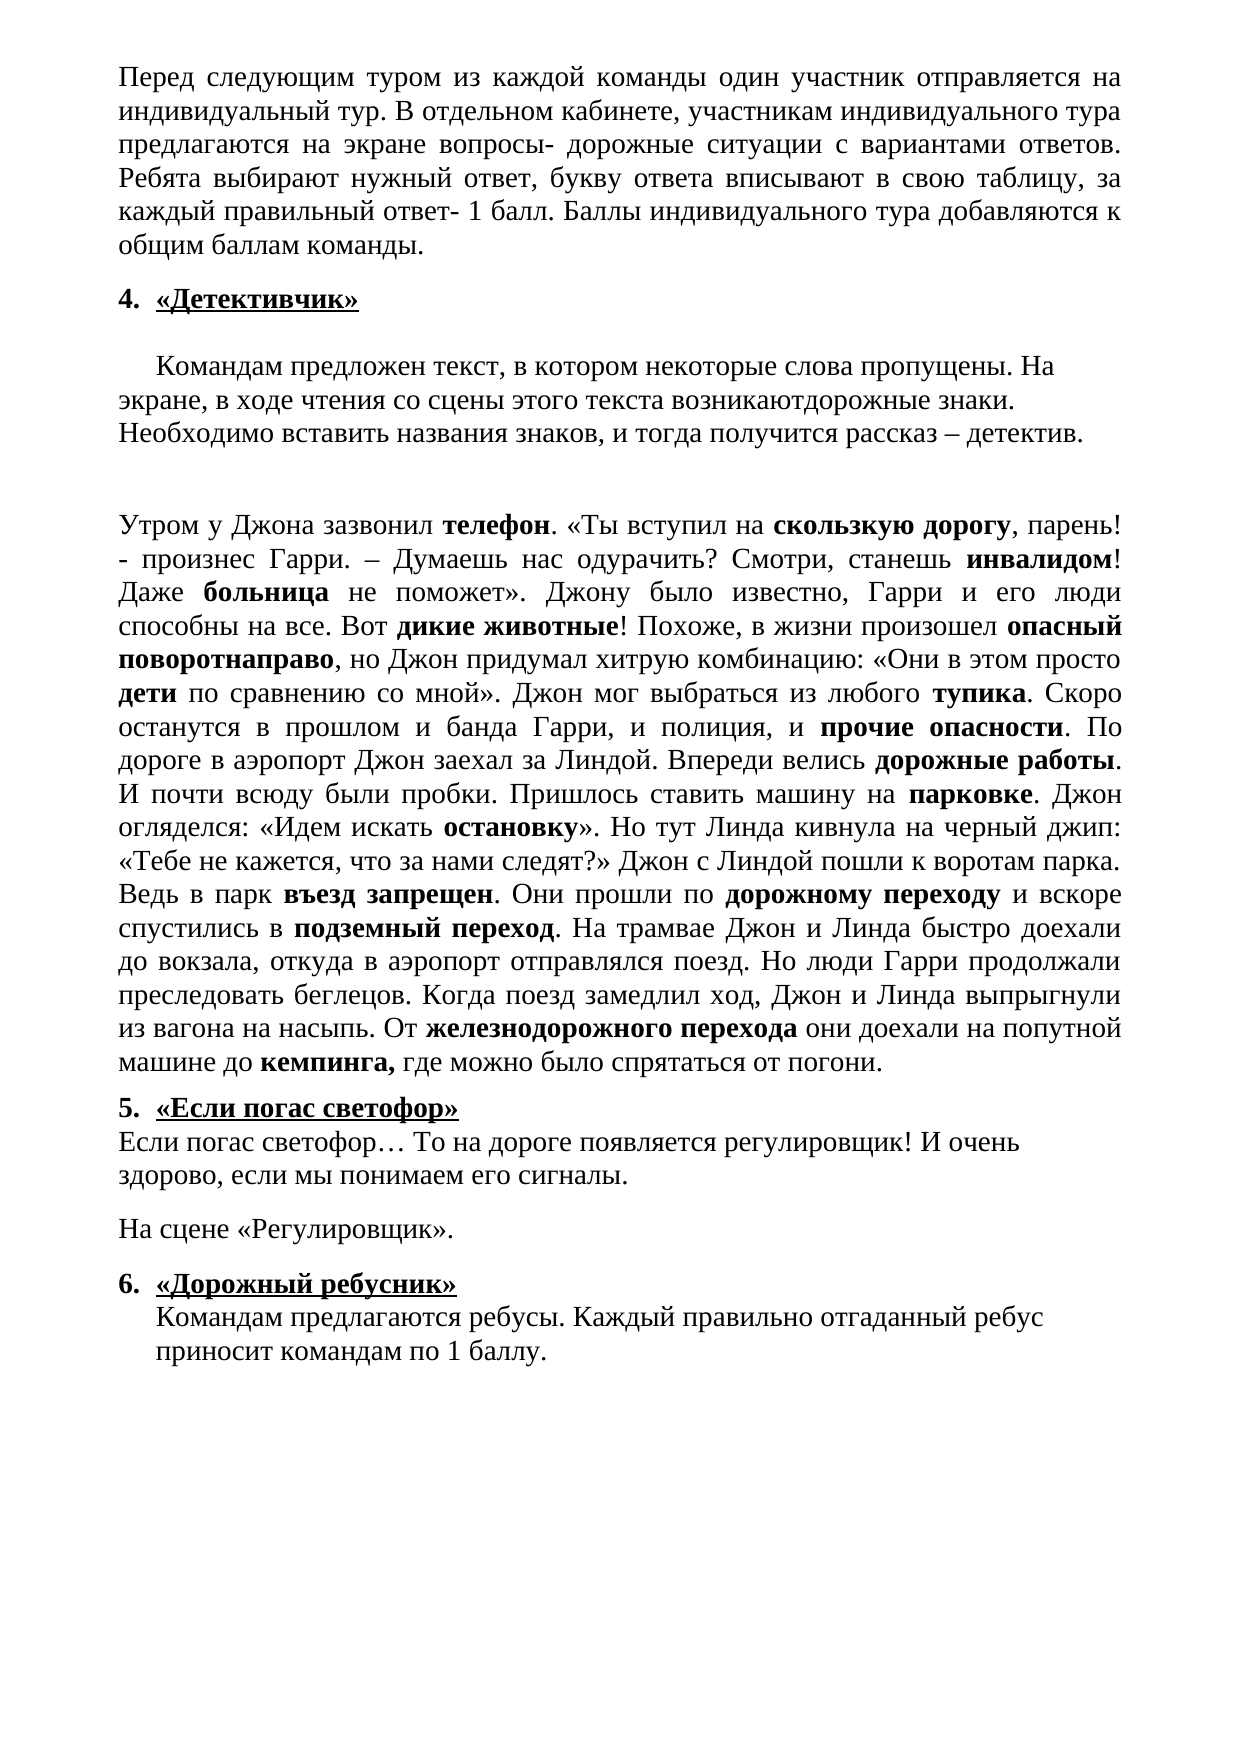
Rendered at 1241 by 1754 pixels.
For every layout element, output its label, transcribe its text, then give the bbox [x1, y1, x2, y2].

list «Дорожный ребусник» [118, 1266, 1122, 1299]
subtitle «Если погас светофор» [118, 1090, 1122, 1124]
subtitle «Детективчик» [118, 281, 1122, 315]
list Командам предлагаются ребусы. Каждый правильно отгаданный ребус приносит командам по 1 баллу. [156, 1299, 1122, 1367]
